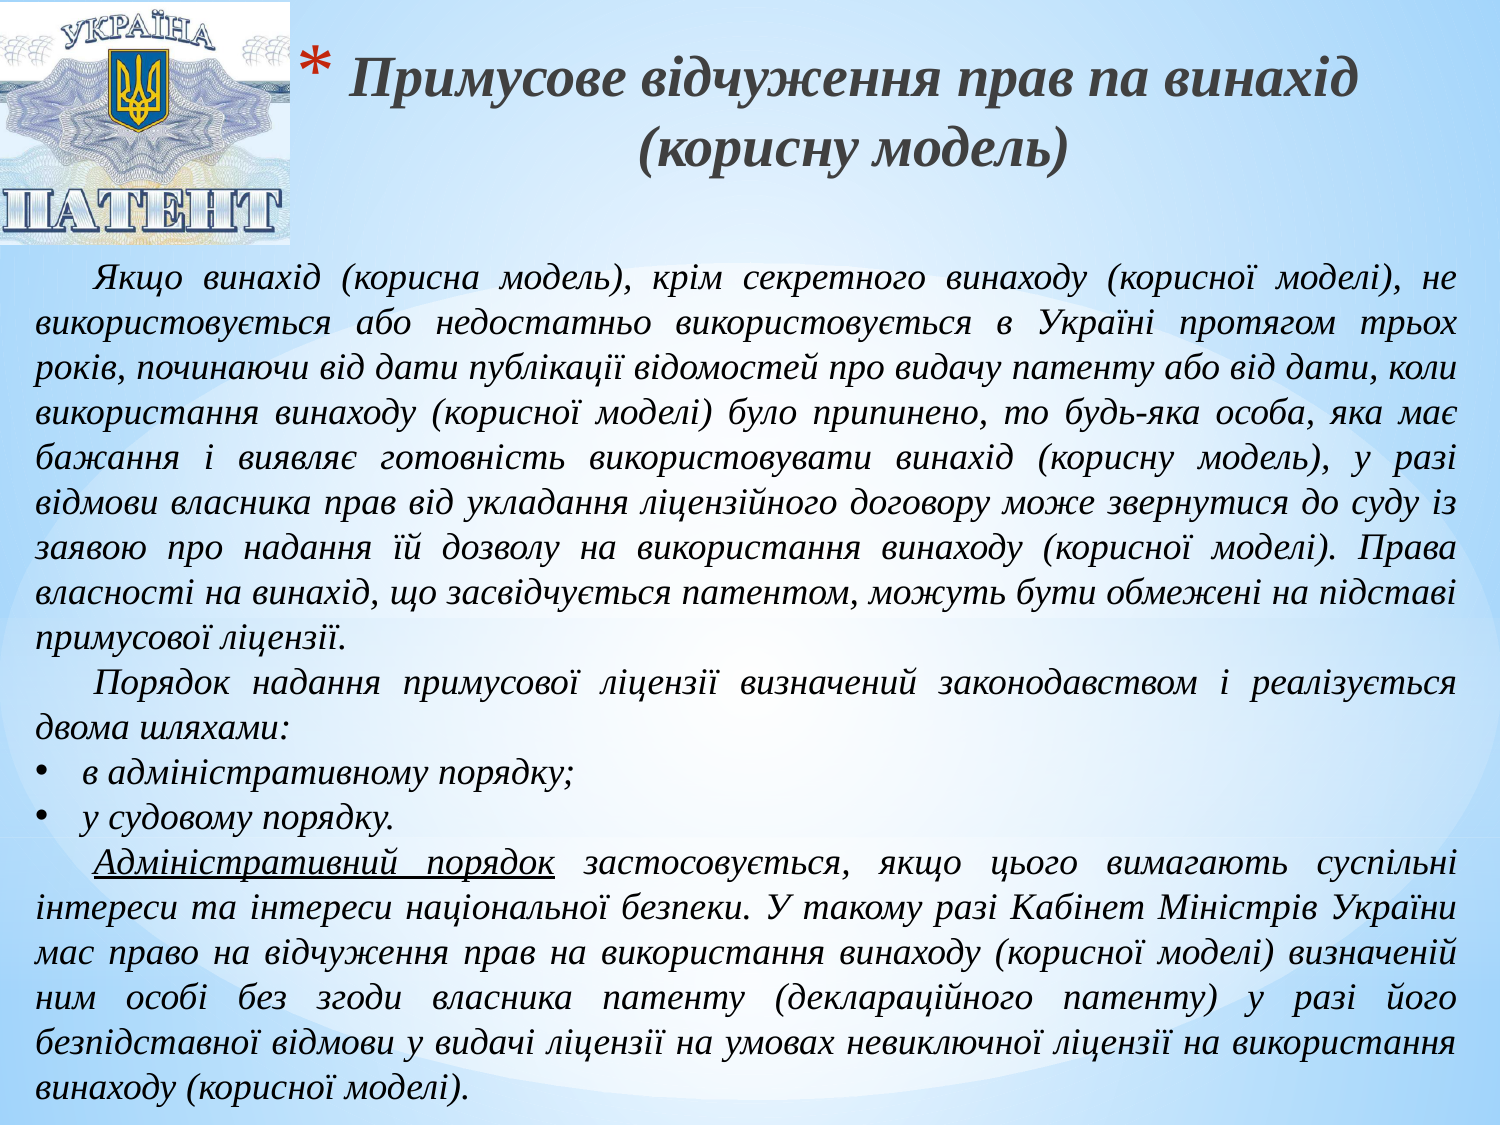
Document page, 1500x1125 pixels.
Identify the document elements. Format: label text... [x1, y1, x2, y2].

text_box Якщо винахід (корисна модель), крім секретного винаходу (корисної моделі), не використовується або недостатньо використовується в Україні протягом трьох років, починаючи від дати публікації відомостей про видачу патенту або від дати, коли використання винаходу (корисної моделі) було припинено, то будь-яка особа, яка має бажання і виявляє готовність використовувати винахід (корисну модель), у разі відмови власника прав від укладання ліцензійного договору може звернутися до суду із заявою про надання їй дозволу на використання винаходу (корисної моделі). Права власності на винахід, що засвідчується патентом, можуть бути обмежені на підставі примусової ліцензії. Порядок надання примусової ліцензії визначений законодавством і реалізується двома шляхами: в адміністративному порядку; у судовому порядку. Адміністративний порядок застосовується, якщо цього вимагають суспільні інтереси та інтереси національної безпеки. У такому разі Кабінет Міністрів України мас право на відчуження прав на використання винаходу (корисної моделі) визначеній ним особі без згоди власника патенту (деклараційного патенту) у разі його безпідставної відмови у видачі ліцензії на умовах невиключної ліцензії на використання винаходу (корисної моделі). [20, 244, 1474, 1115]
picture [0, 2, 290, 245]
text_box Примусове відчуження прав па винахід (корисну модель) [295, 30, 1427, 171]
